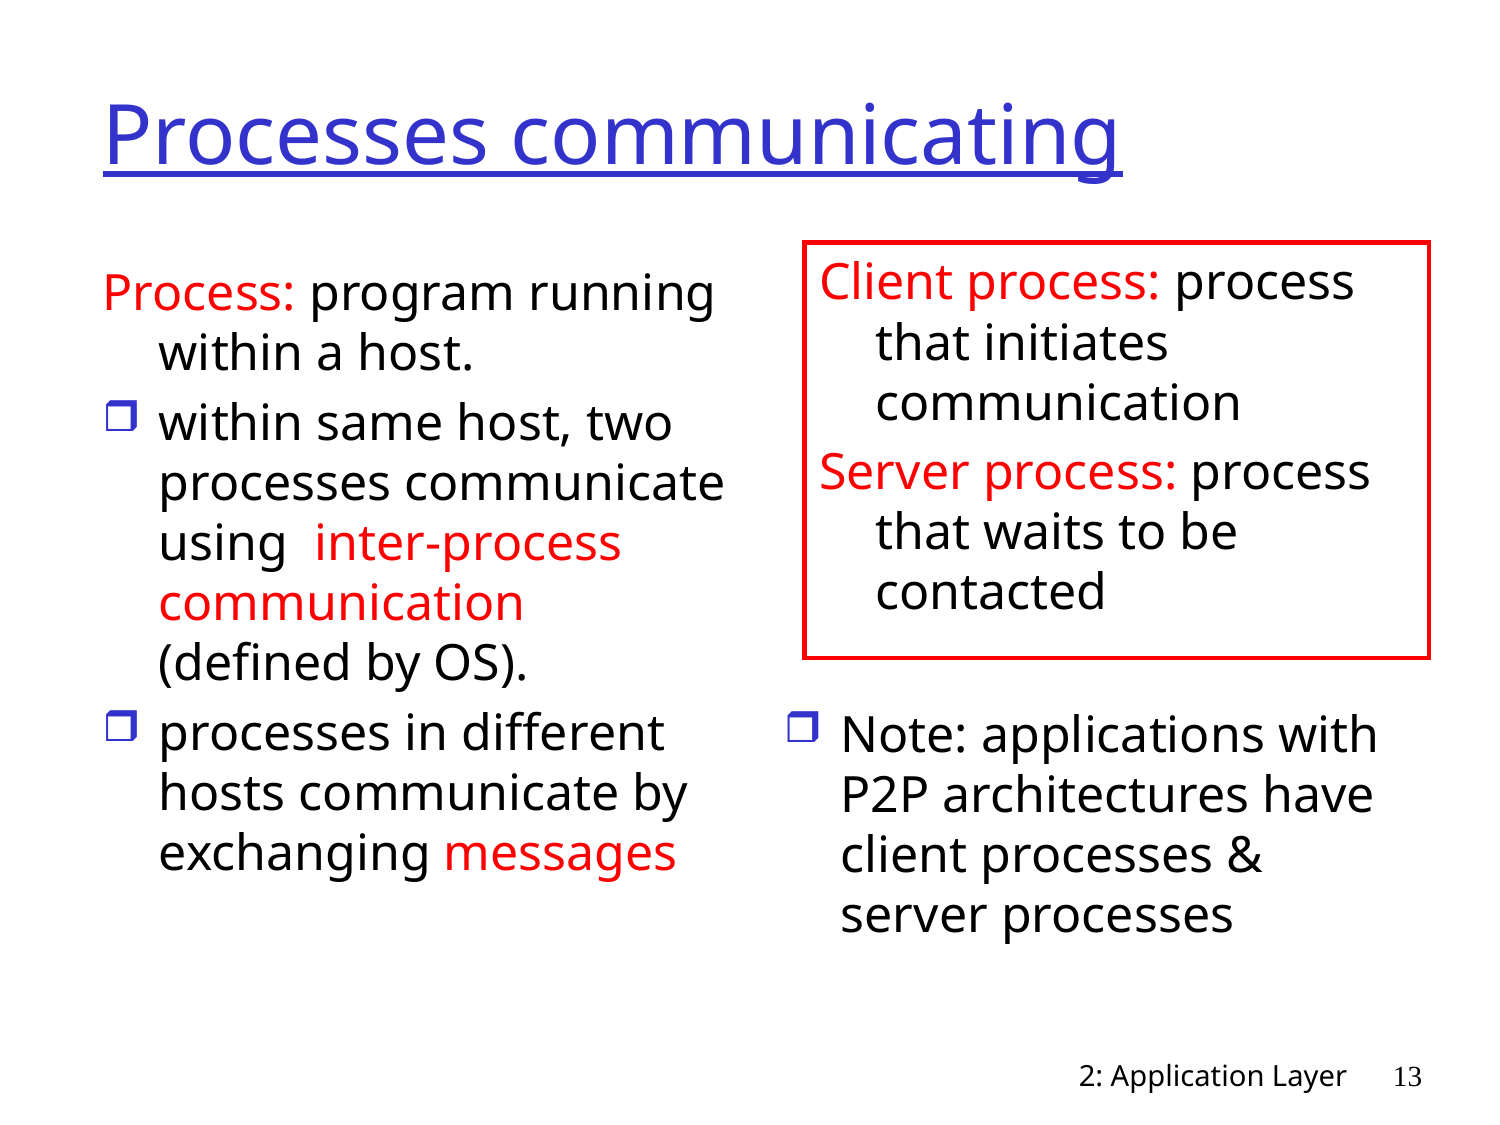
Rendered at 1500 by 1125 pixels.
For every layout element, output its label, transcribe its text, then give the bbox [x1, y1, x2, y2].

list Client process: process that initiates communication Server process: process that waits to be contacted [804, 242, 1430, 659]
list Process: program running within a host. within same host, two processes communicate using inter-process communication (defined by OS). processes in different hosts communicate by exchanging messages [87, 253, 743, 1017]
slide_number 13 [1362, 1049, 1438, 1125]
footer 2: Application Layer [887, 1049, 1362, 1125]
title Processes communicating [87, 37, 1363, 226]
text_box Note: applications with P2P architectures have client processes & server processes [769, 695, 1424, 998]
